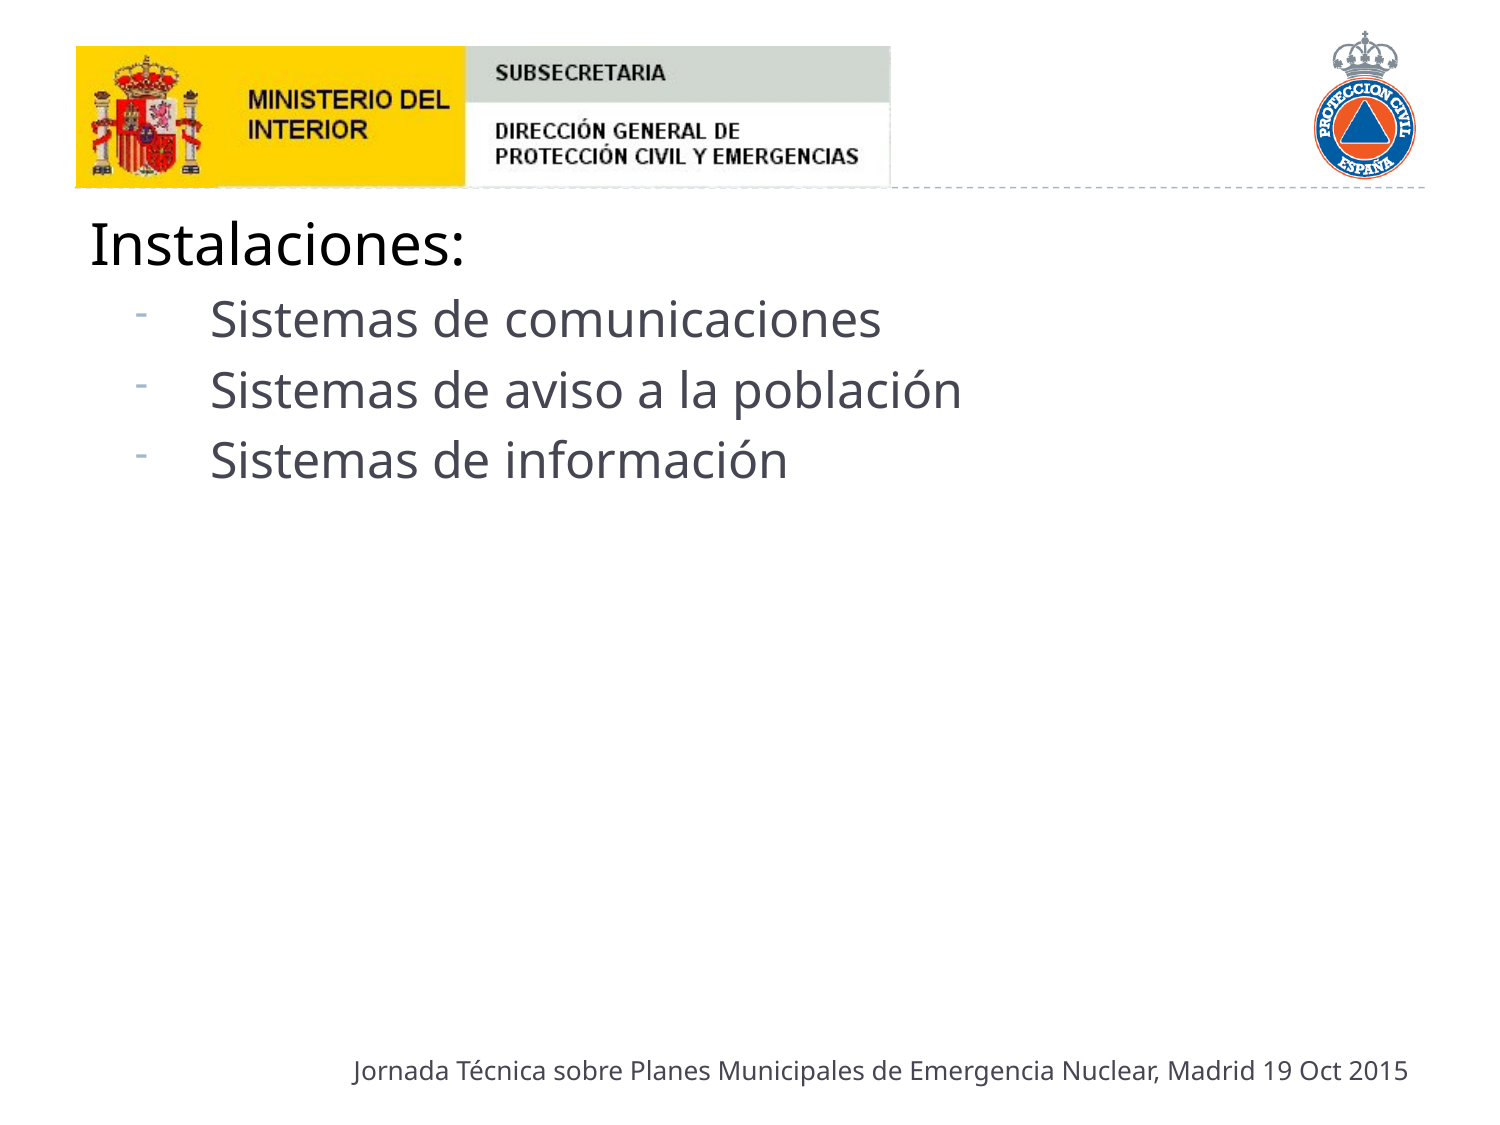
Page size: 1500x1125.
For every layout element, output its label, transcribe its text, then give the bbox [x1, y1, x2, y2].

picture [1302, 25, 1424, 185]
list Instalaciones: Sistemas de comunicaciones Sistemas de aviso a la población Sistemas de información [74, 199, 1426, 1006]
picture [76, 46, 891, 188]
